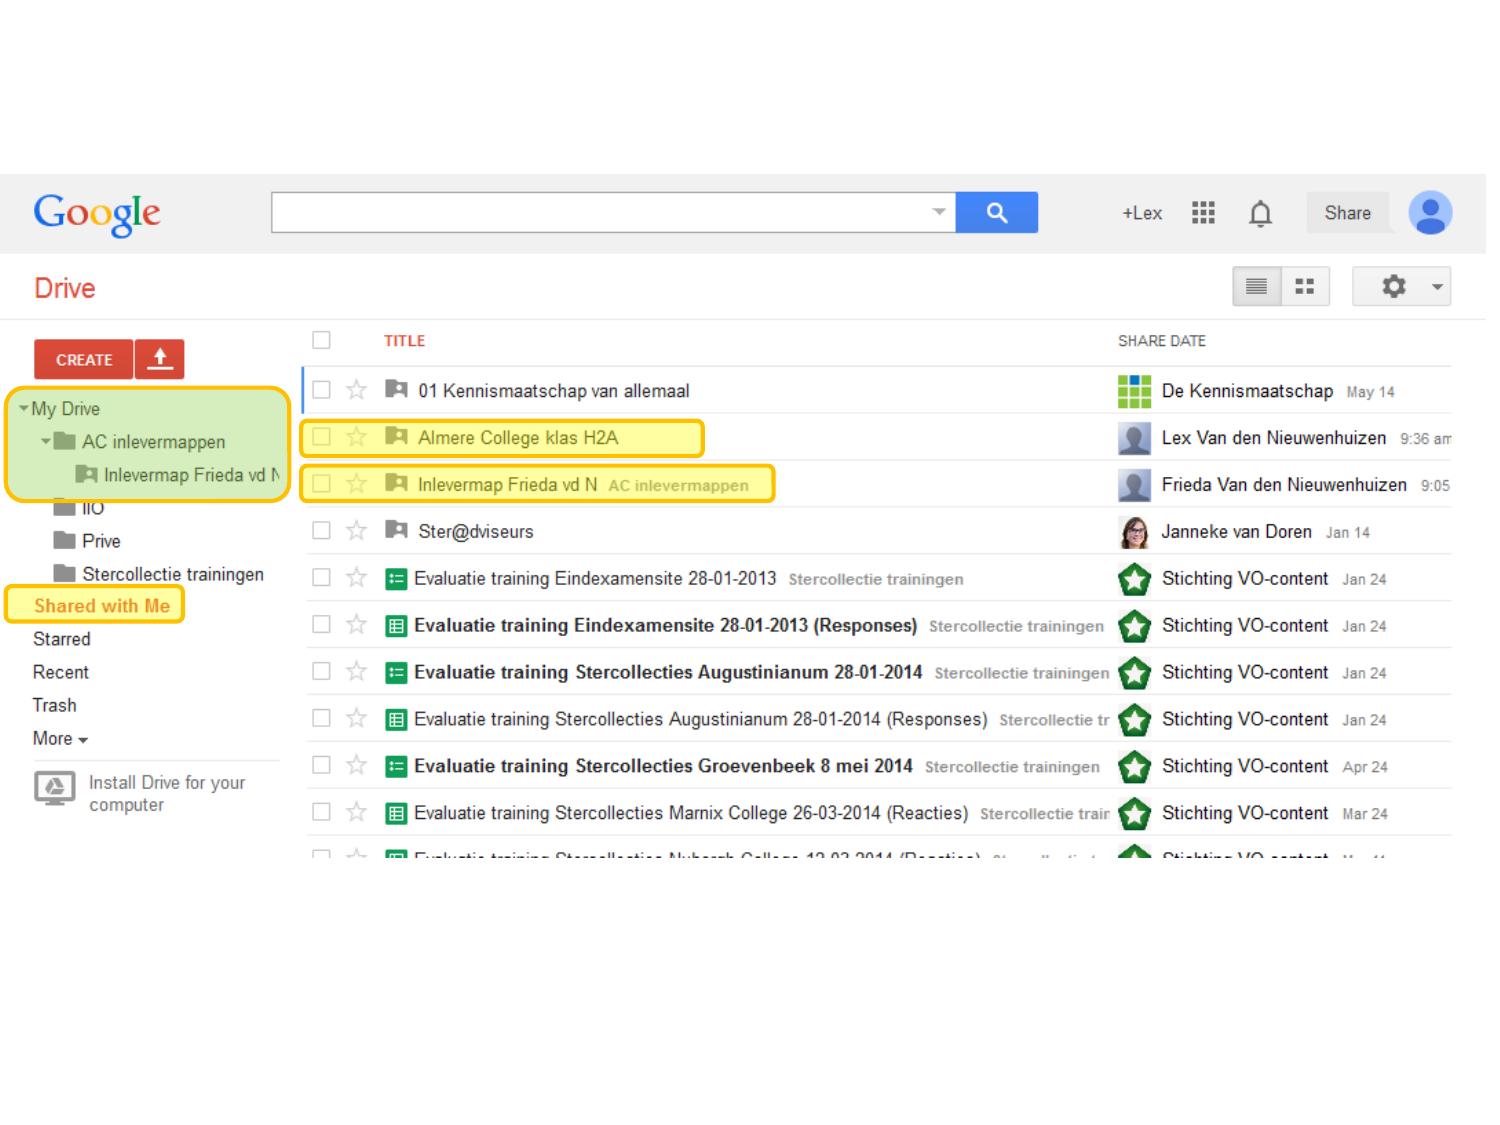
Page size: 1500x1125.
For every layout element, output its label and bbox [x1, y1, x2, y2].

picture [0, 174, 1486, 858]
